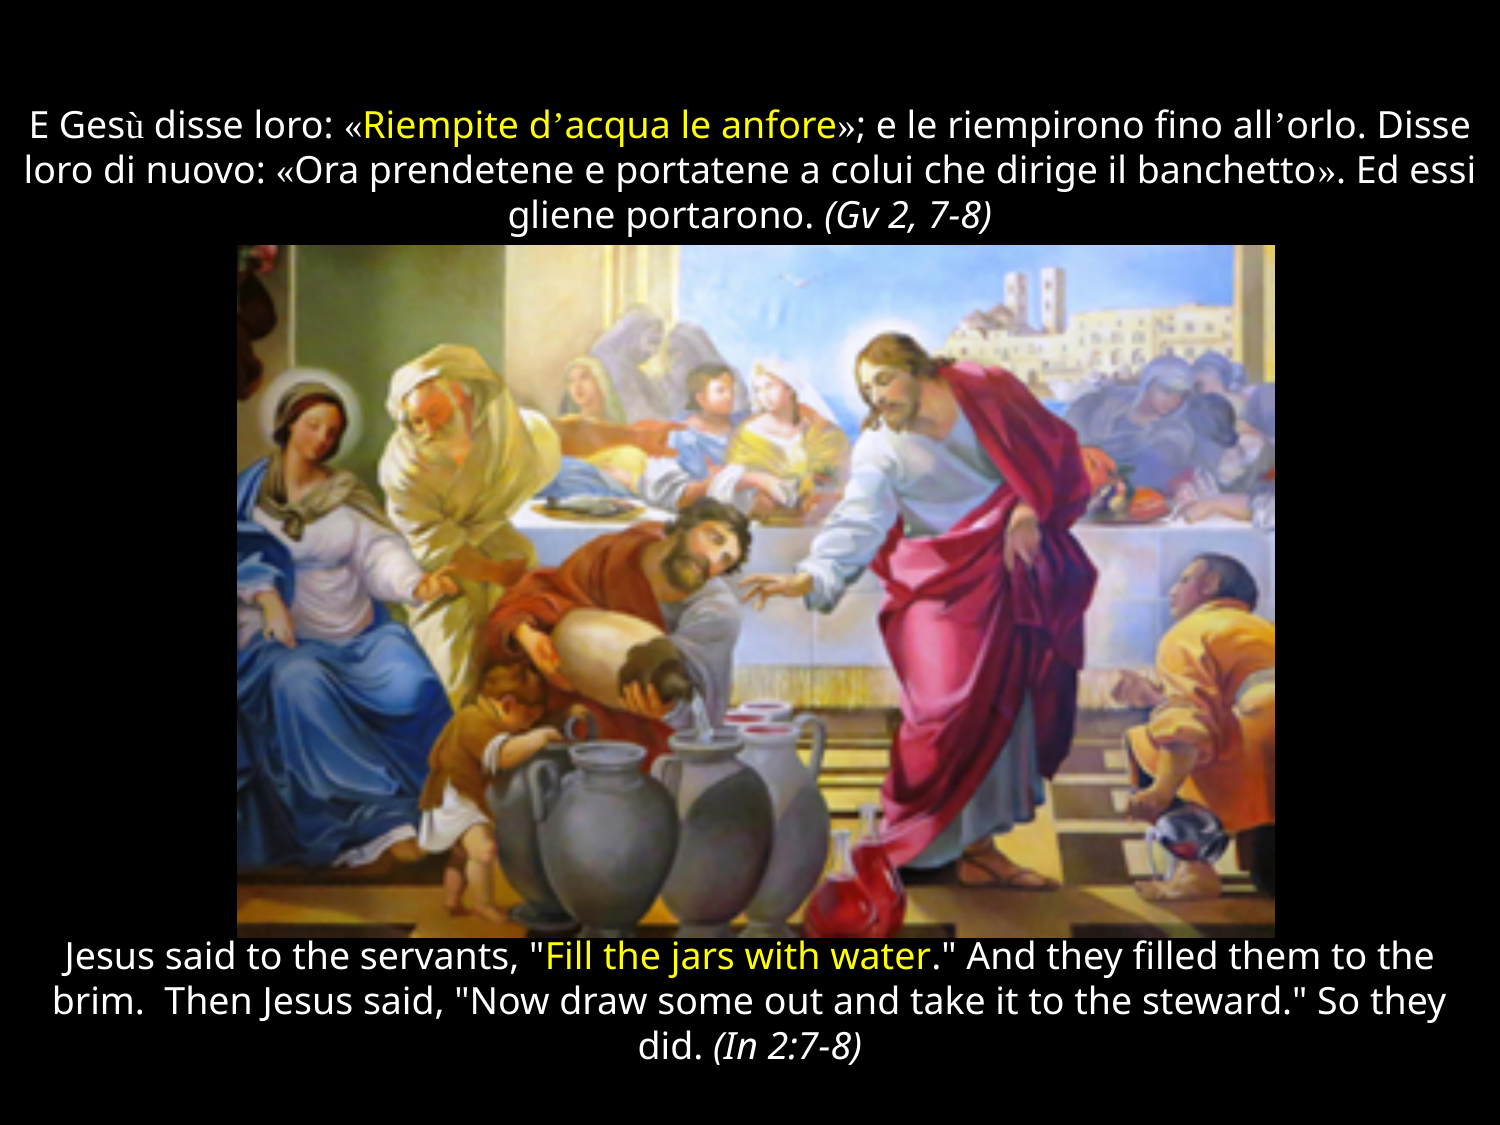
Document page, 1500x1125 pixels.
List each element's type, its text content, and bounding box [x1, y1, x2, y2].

picture [237, 245, 1275, 938]
title E Gesù disse loro: «Riempite d’acqua le anfore»; e le riempirono fino all’orlo. Disse loro di nuovo: «Ora prendetene e portatene a colui che dirige il banchetto». Ed essi gliene portarono. (Gv 2, 7-8) [0, 75, 1500, 263]
text_box Jesus said to the servants, "Fill the jars with water." And they filled them to the brim. Then Jesus said, "Now draw some out and take it to the steward." So they did. (In 2:7-8) [0, 924, 1500, 1075]
